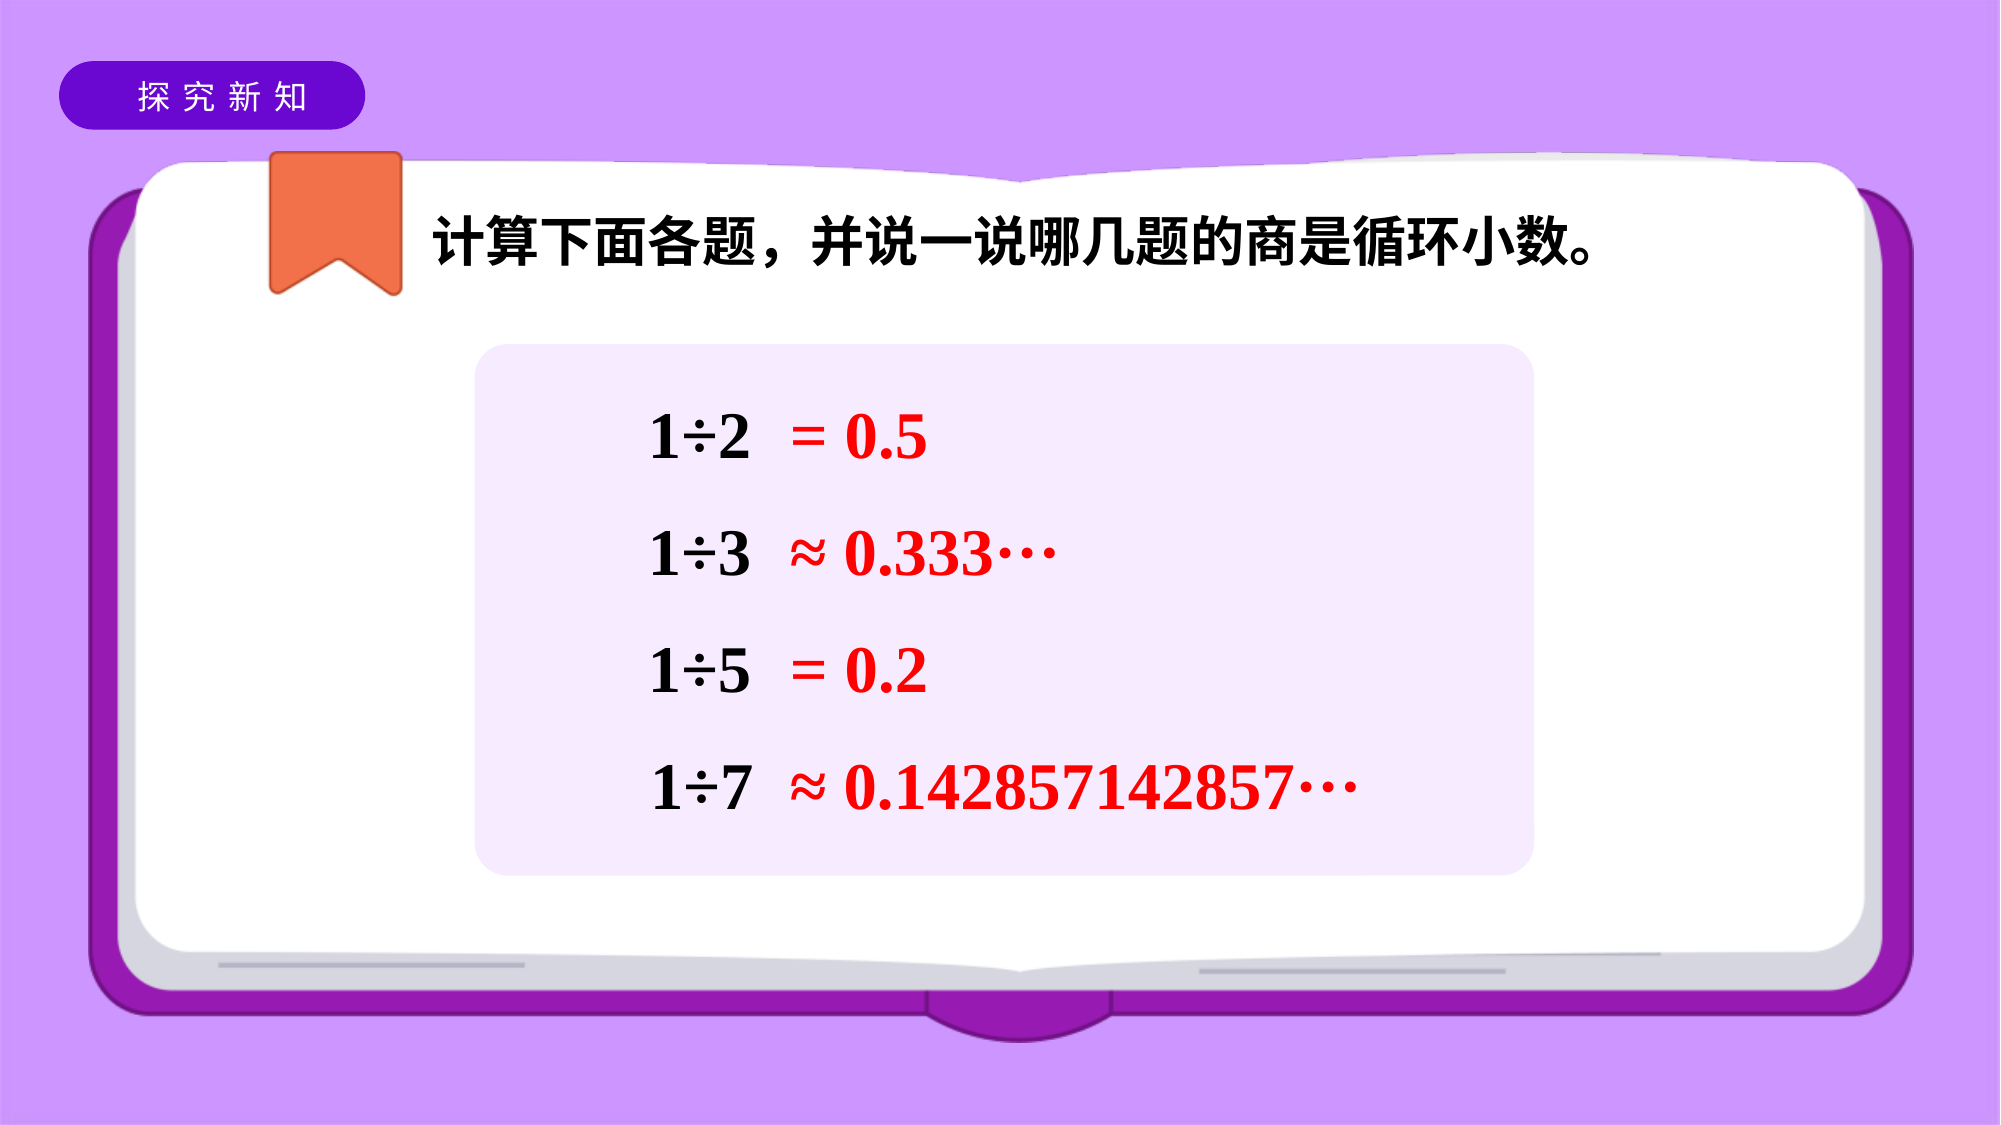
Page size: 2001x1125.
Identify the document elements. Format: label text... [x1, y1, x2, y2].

text_box 1÷2 [633, 384, 775, 479]
text_box = 0.5 [775, 384, 1067, 479]
text_box = 0.2 [775, 618, 1067, 714]
text_box [473, 343, 1536, 877]
text_box 1÷3 [633, 501, 775, 597]
text_box 1÷5 [633, 618, 775, 714]
text_box ≈ 0.142857142857··· [775, 735, 1391, 831]
text_box 1÷7 [635, 735, 775, 831]
picture [0, 0, 2000, 1125]
text_box ≈ 0.333··· [775, 501, 1301, 597]
text_box 计算下面各题，并说一说哪几题的商是循环小数。 [416, 200, 1658, 281]
